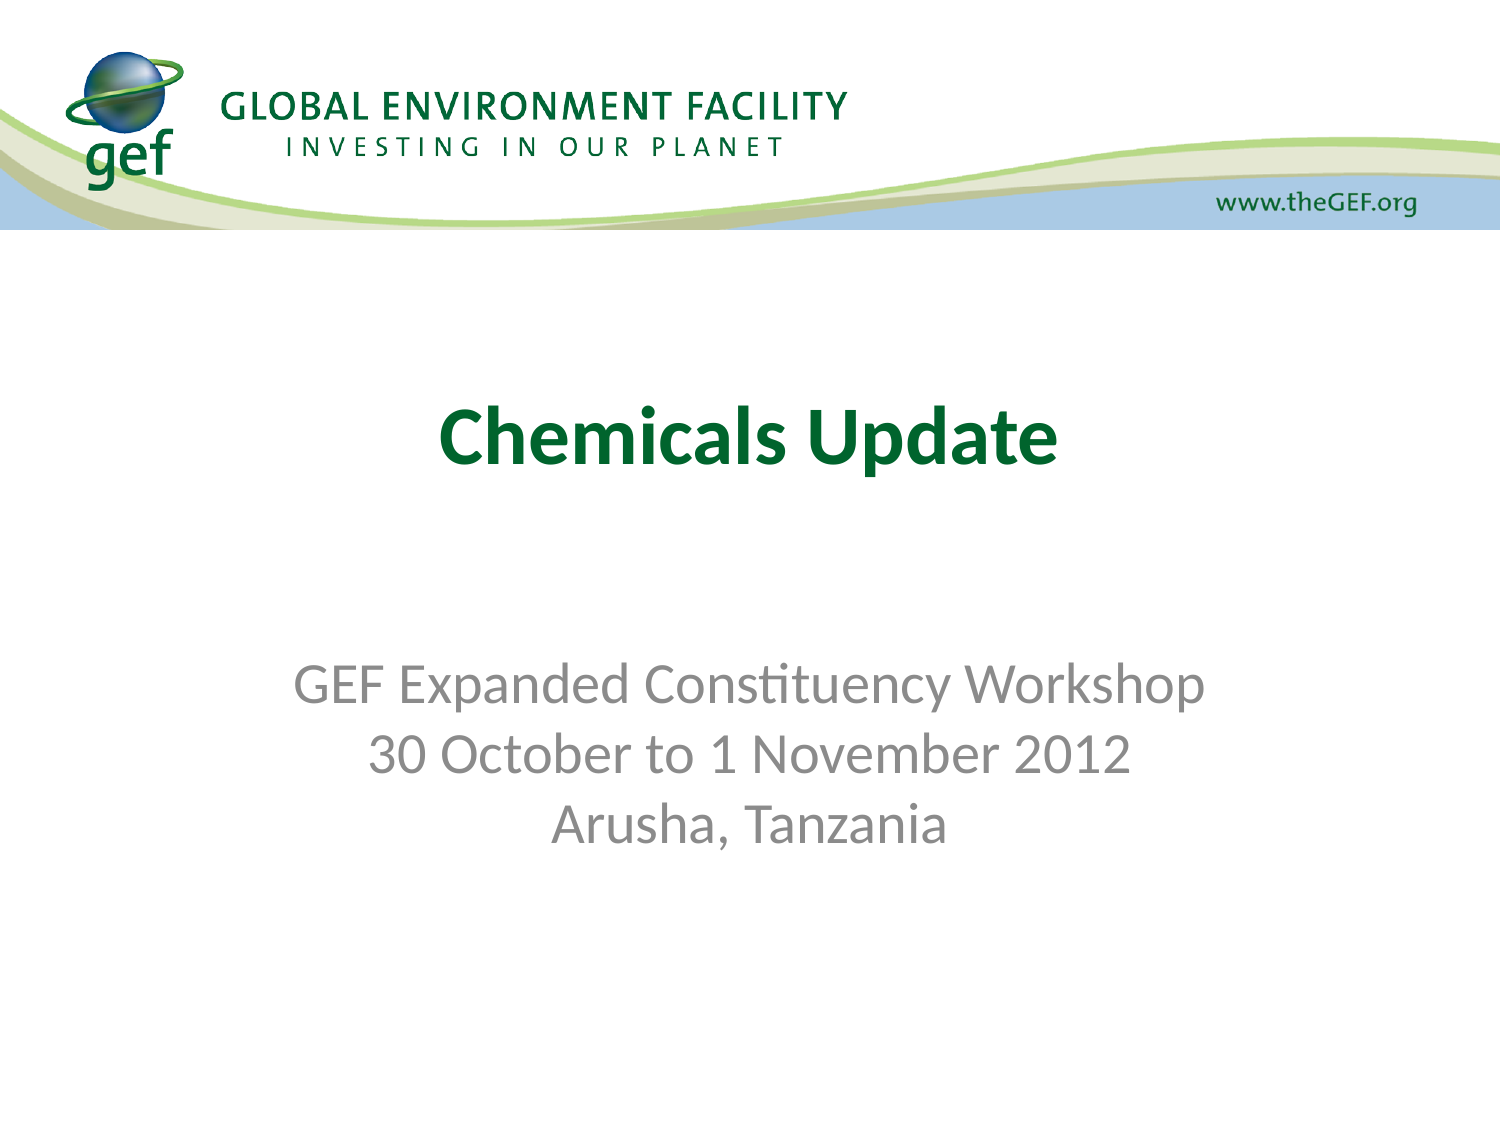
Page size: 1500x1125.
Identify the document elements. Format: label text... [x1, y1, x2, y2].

title Chemicals Update [74, 337, 1426, 526]
subtitle GEF Expanded Constituency Workshop 30 October to 1 November 2012 Arusha, Tanzania [224, 637, 1276, 926]
picture [0, 24, 1500, 230]
